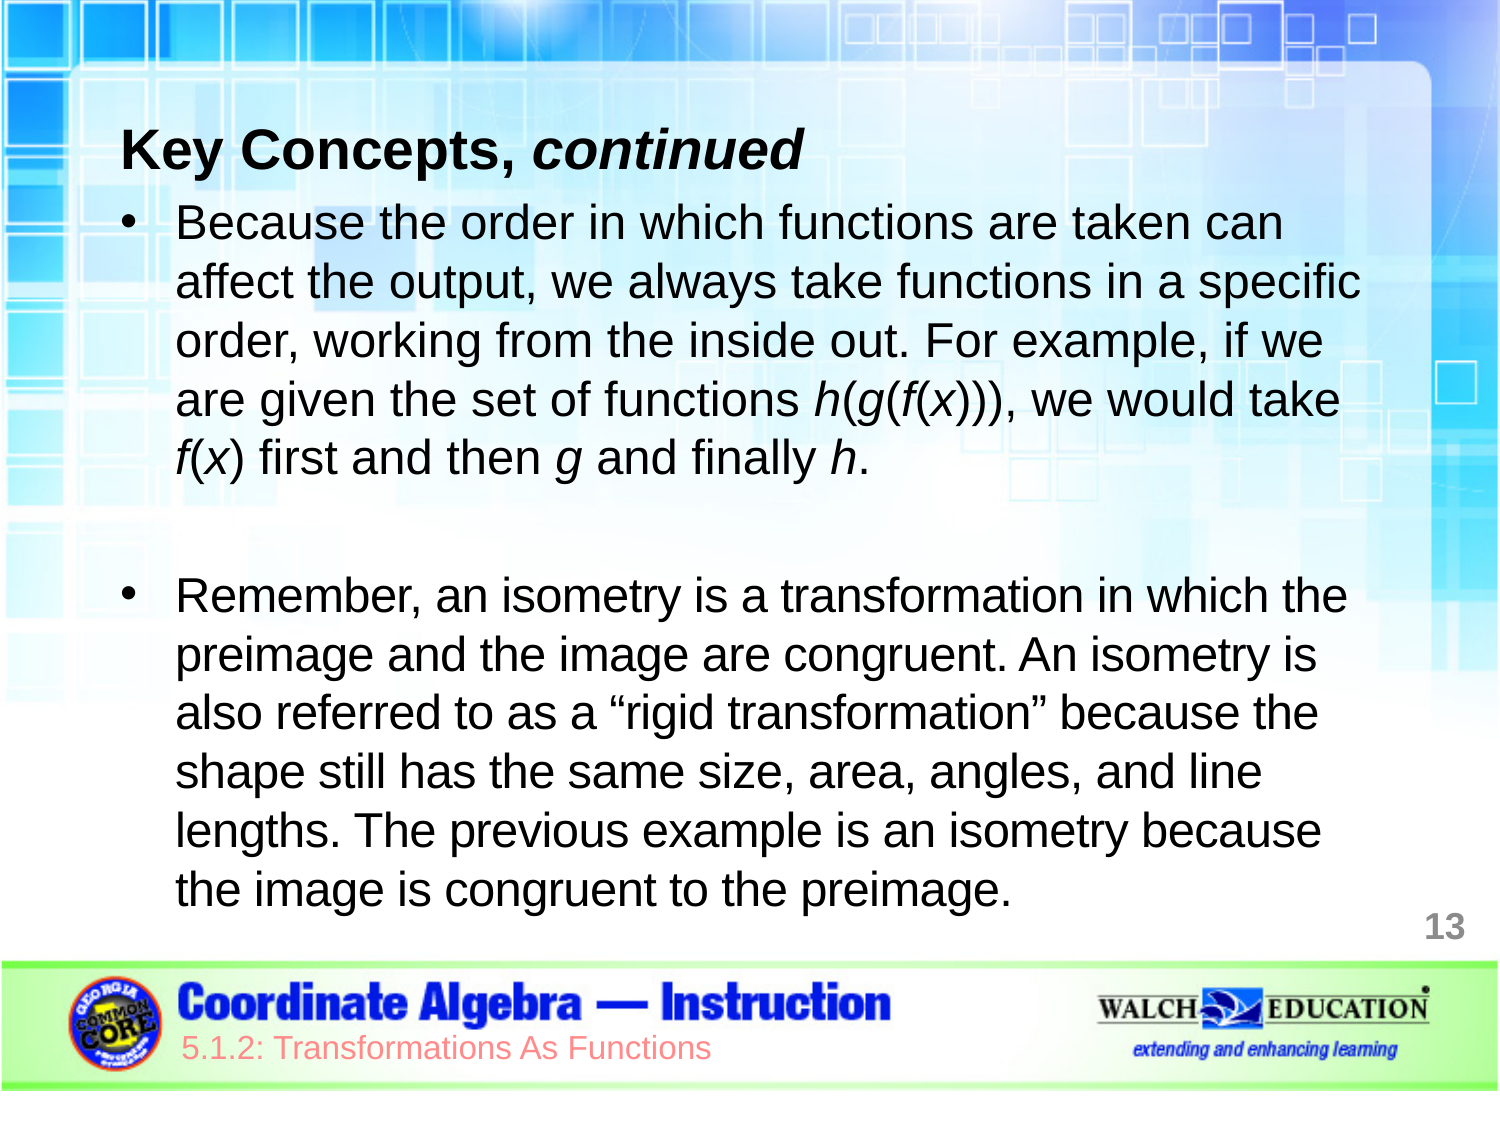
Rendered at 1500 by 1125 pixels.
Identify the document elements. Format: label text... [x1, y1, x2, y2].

subtitle Key Concepts, continued Because the order in which functions are taken can affect the output, we always take functions in a specific order, working from the inside out. For example, if we are given the set of functions h(g(f(x))), we would take f(x) first and then g and finally h. Remember, an isometry is a transformation in which the preimage and the image are congruent. An isometry is also referred to as a “rigid transformation” because the shape still has the same size, area, angles, and line lengths. The previous example is an isometry because the image is congruent to the preimage. [105, 105, 1410, 925]
footer 5.1.2: Transformations As Functions [166, 1024, 1080, 1069]
slide_number 13 [1361, 901, 1481, 949]
picture [1, 0, 1500, 1091]
